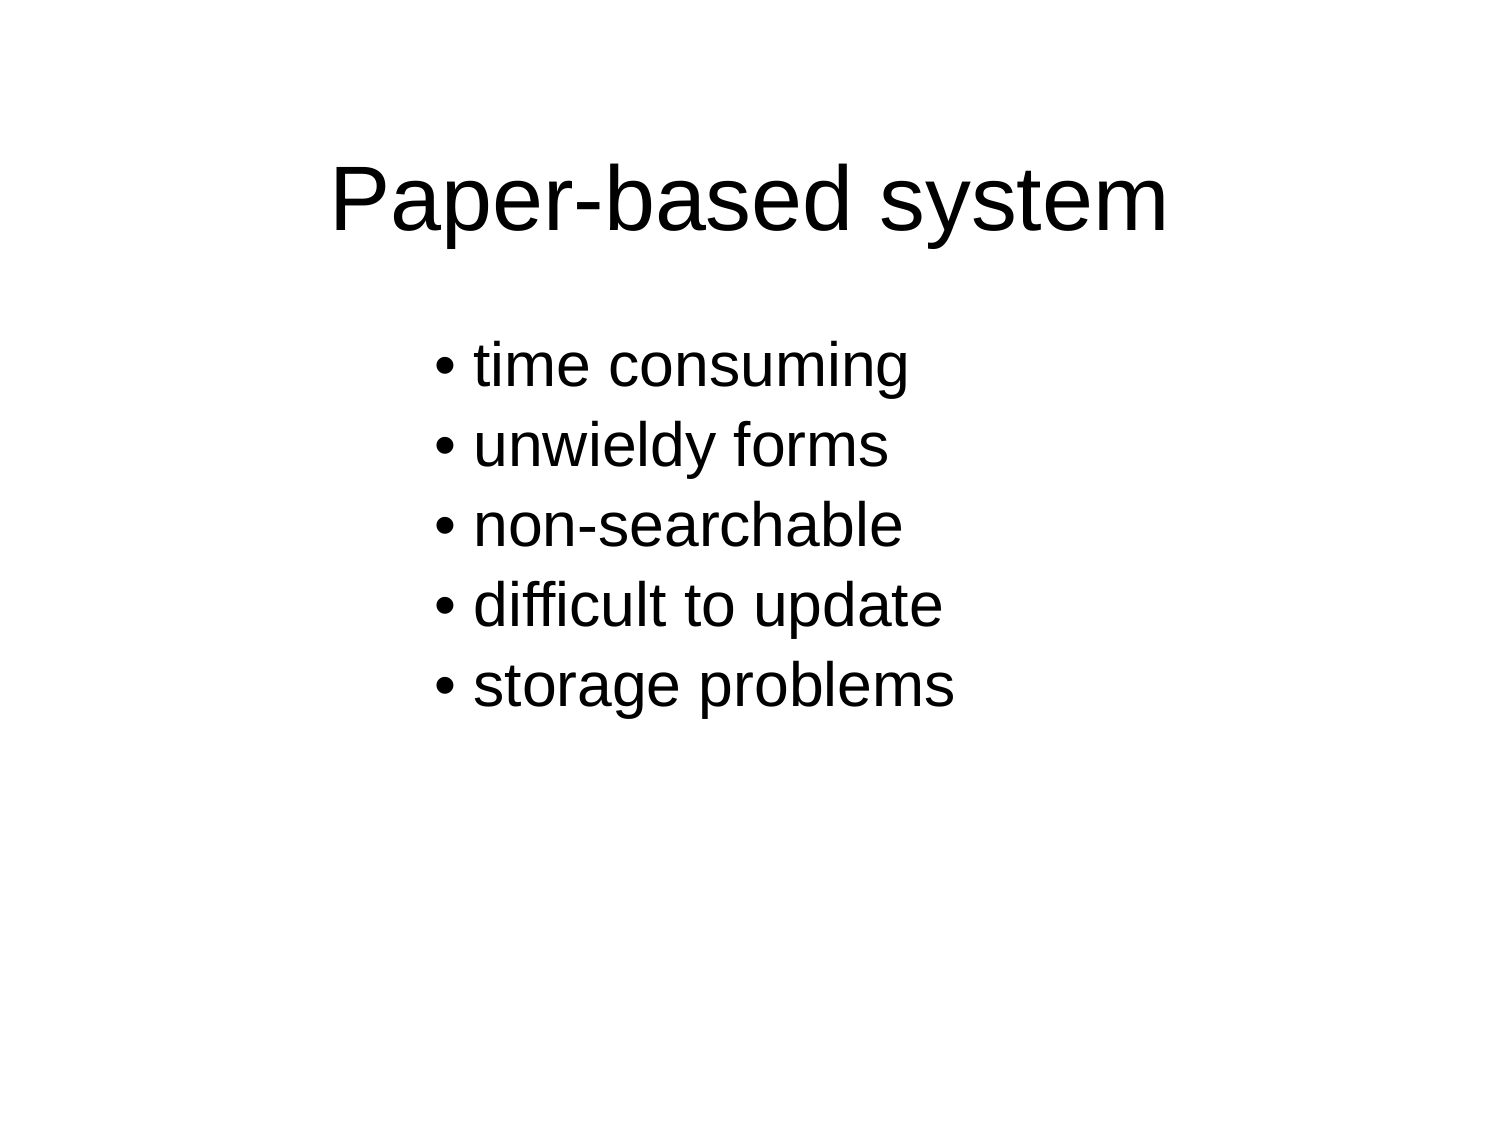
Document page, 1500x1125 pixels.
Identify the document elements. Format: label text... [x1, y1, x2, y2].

list • time consuming • unwieldy forms • non-searchable • difficult to update • storage problems [419, 324, 1235, 963]
title Paper-based system [112, 99, 1388, 288]
